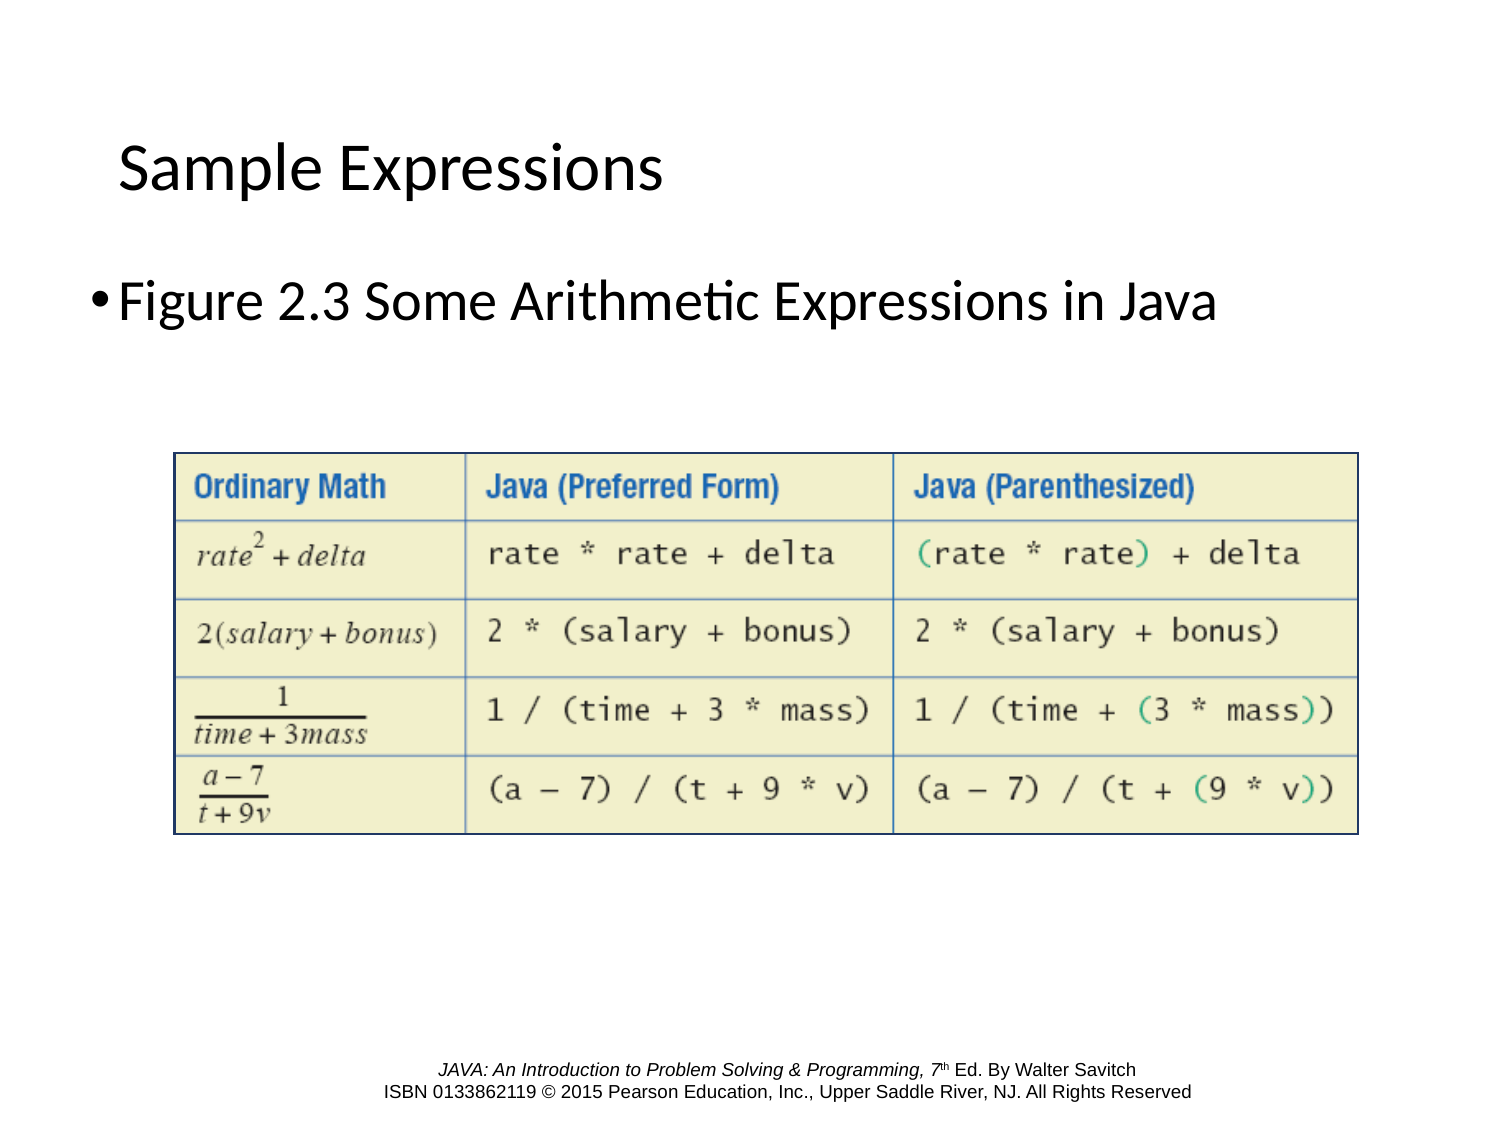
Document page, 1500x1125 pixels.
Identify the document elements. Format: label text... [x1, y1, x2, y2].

picture [175, 454, 1357, 834]
list Figure 2.3 Some Arithmetic Expressions in Java [75, 262, 1500, 1005]
title Sample Expressions [103, 59, 1397, 262]
